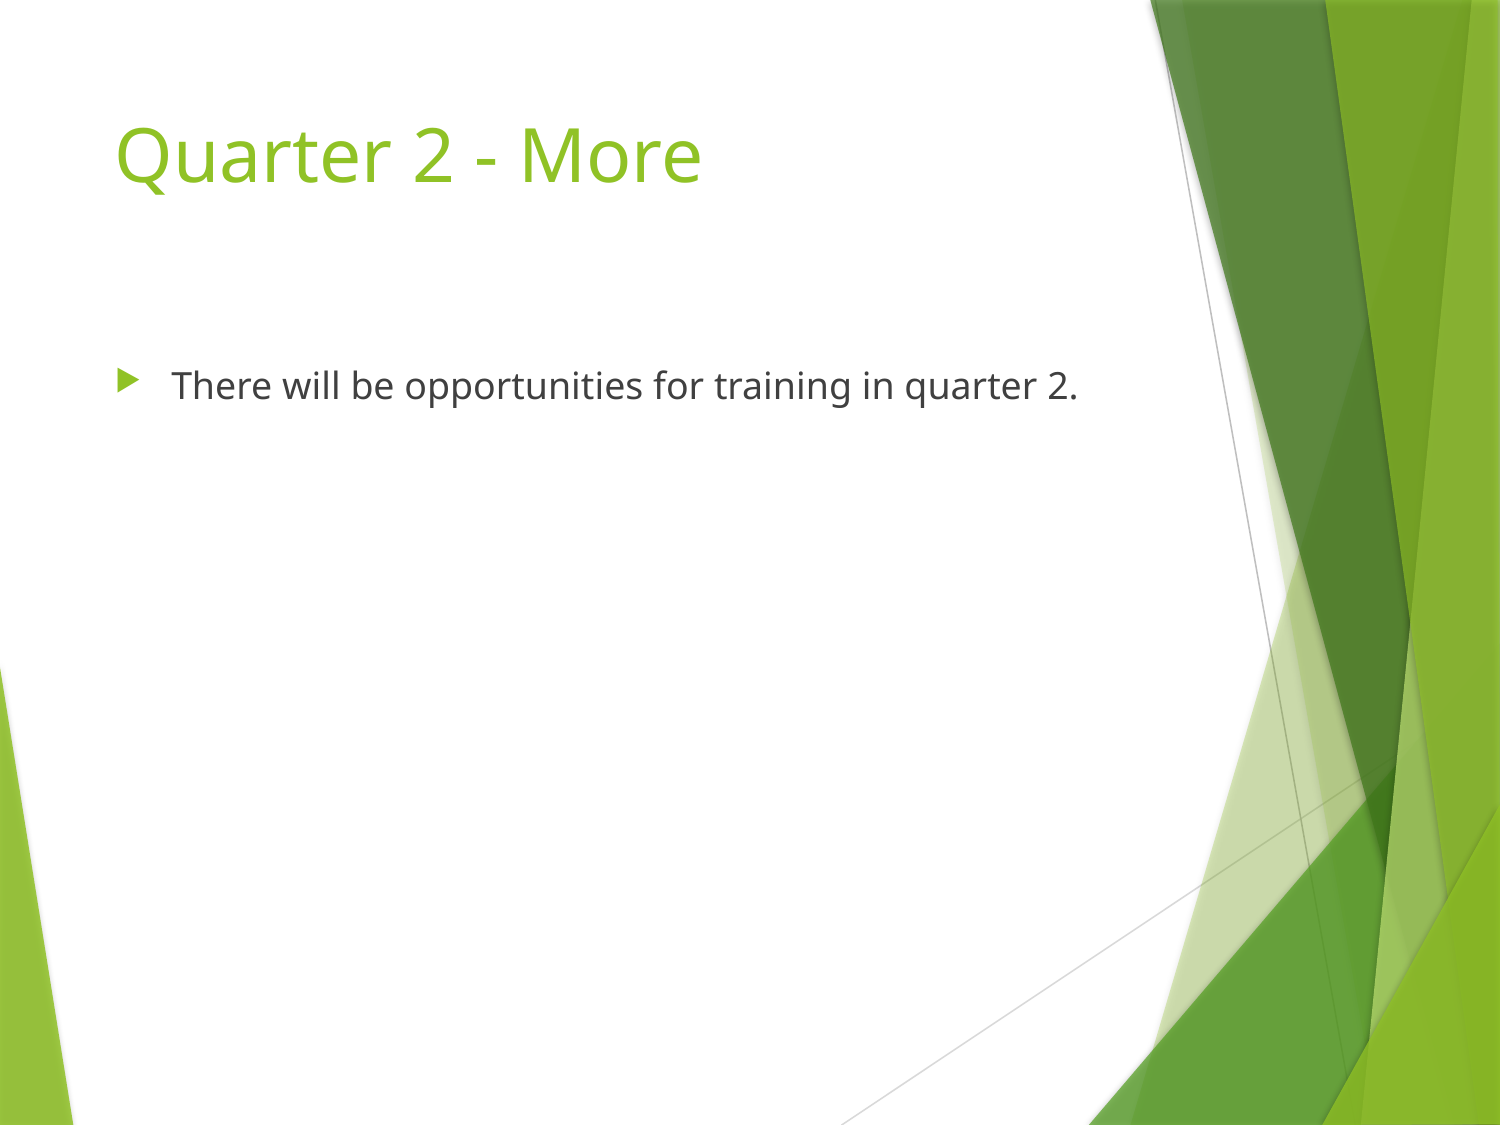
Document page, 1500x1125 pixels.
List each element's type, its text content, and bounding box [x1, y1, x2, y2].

list There will be opportunities for training in quarter 2. [99, 354, 1142, 992]
title Quarter 2 - More [99, 99, 1142, 317]
